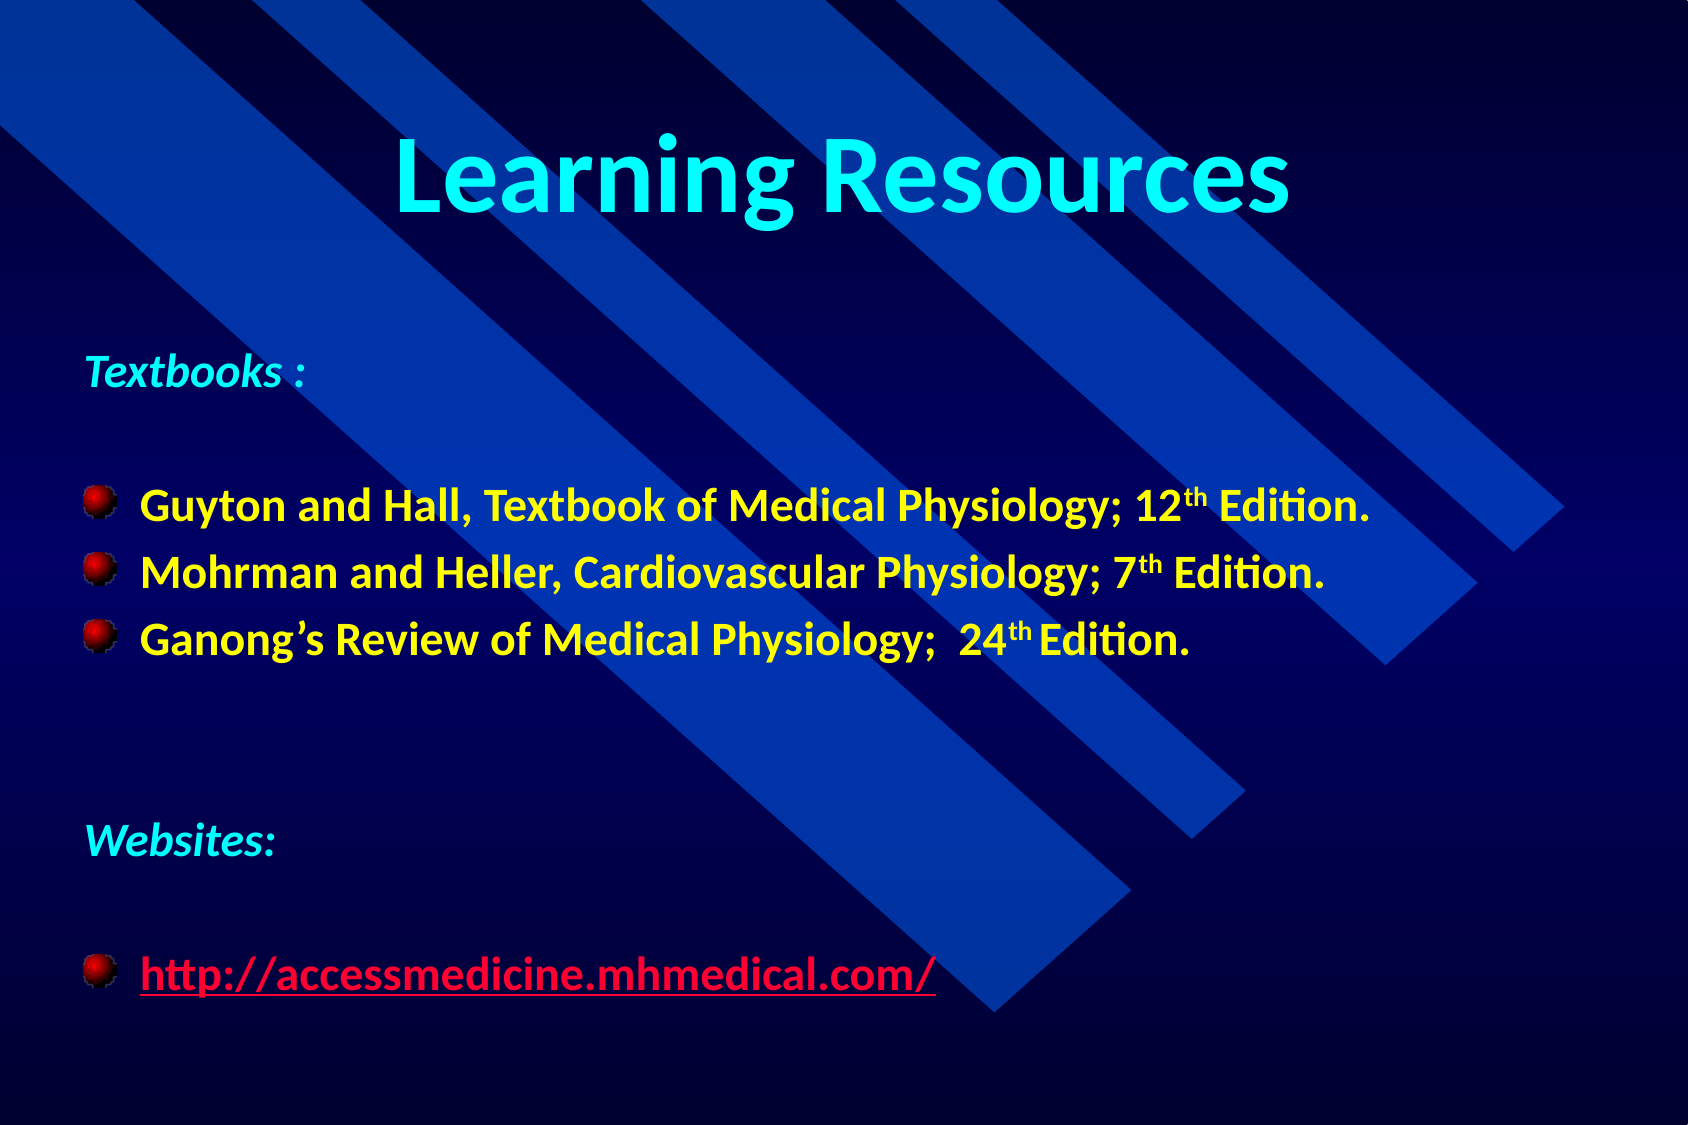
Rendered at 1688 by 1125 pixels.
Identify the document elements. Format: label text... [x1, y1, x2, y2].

picture [83, 954, 117, 988]
picture [83, 485, 117, 519]
picture [83, 552, 117, 586]
picture [83, 619, 117, 653]
text_box Textbooks : Guyton and Hall, Textbook of Medical Physiology; 12th Edition. Mohrman and Heller, Cardiovascular Physiology; 7th Edition. Ganong’s Review of Medical Physiology; 24th Edition. Websites: http://accessmedicine.mhmedical.com/ [68, 331, 1644, 1008]
text_box Learning Resources [0, 105, 1688, 231]
